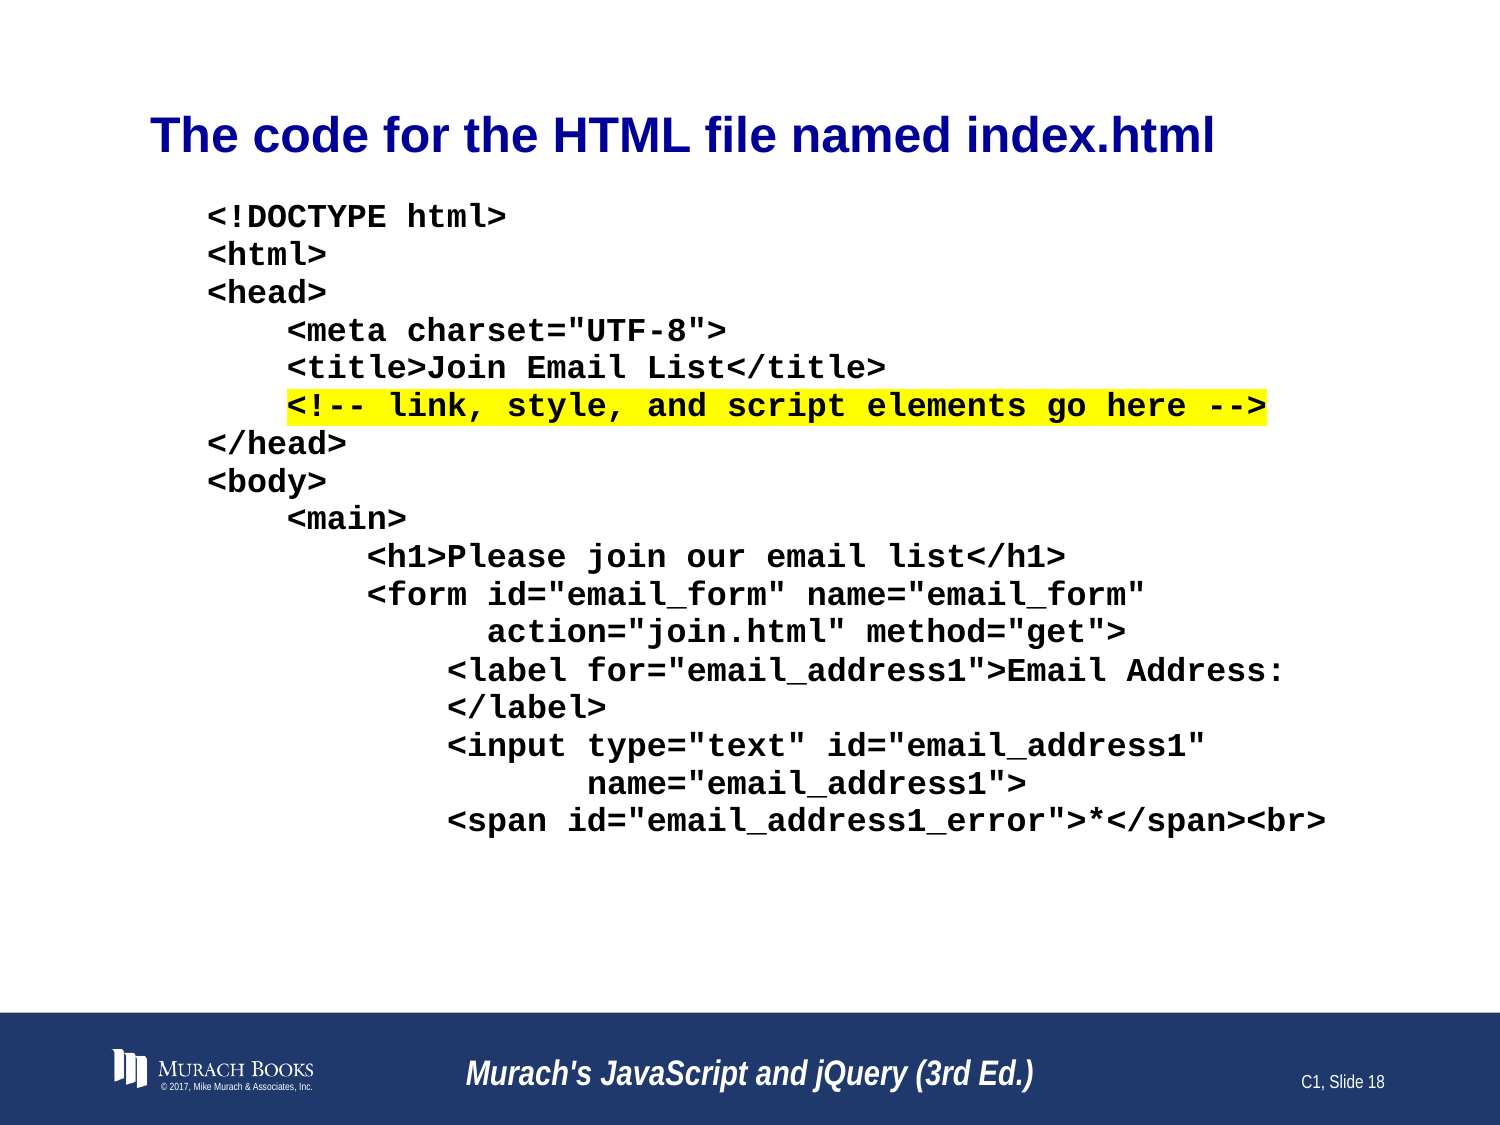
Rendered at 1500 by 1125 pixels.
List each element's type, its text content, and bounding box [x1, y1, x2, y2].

slide_number C1, Slide 18 [1087, 1025, 1400, 1100]
title The code for the HTML file named index.html [150, 102, 1350, 164]
slide_number Murach's JavaScript and jQuery (3rd Ed.) [463, 1025, 1050, 1100]
footer © 2017, Mike Murach & Associates, Inc. [12, 1025, 463, 1100]
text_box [149, 199, 1350, 880]
